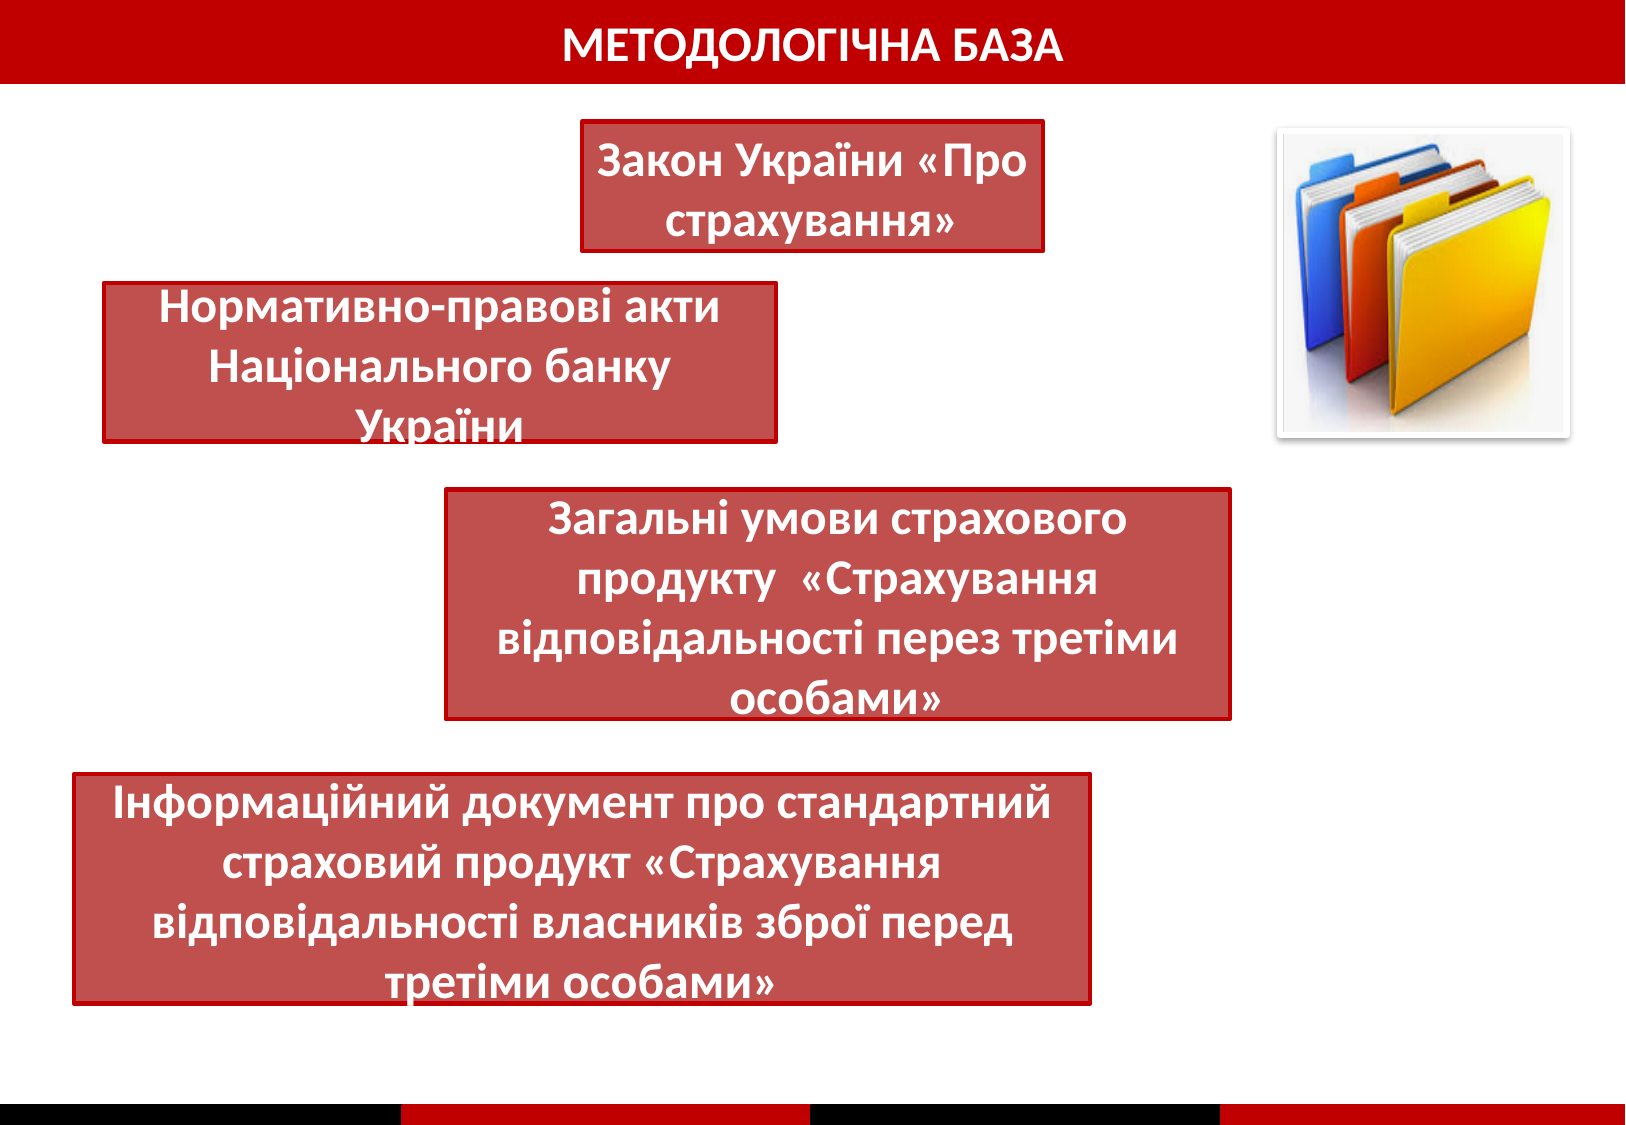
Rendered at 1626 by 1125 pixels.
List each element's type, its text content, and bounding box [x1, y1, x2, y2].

text_box [401, 1104, 810, 1125]
picture [1283, 134, 1564, 433]
text_box [810, 1104, 1220, 1125]
text_box Нормативно-правові акти Національного банку України [102, 281, 778, 444]
text_box МЕТОДОЛОГІЧНА БАЗА [0, 0, 1625, 84]
text_box Загальні умови страхового продукту «Страхування відповідальності перез третіми особами» [444, 487, 1232, 721]
text_box [0, 1104, 401, 1125]
text_box Інформаційний документ про стандартний страховий продукт «Страхування відповідальності власників зброї перед третіми особами» [72, 772, 1092, 1006]
text_box Закон України «Про страхування» [580, 119, 1045, 253]
text_box [1220, 1104, 1625, 1125]
